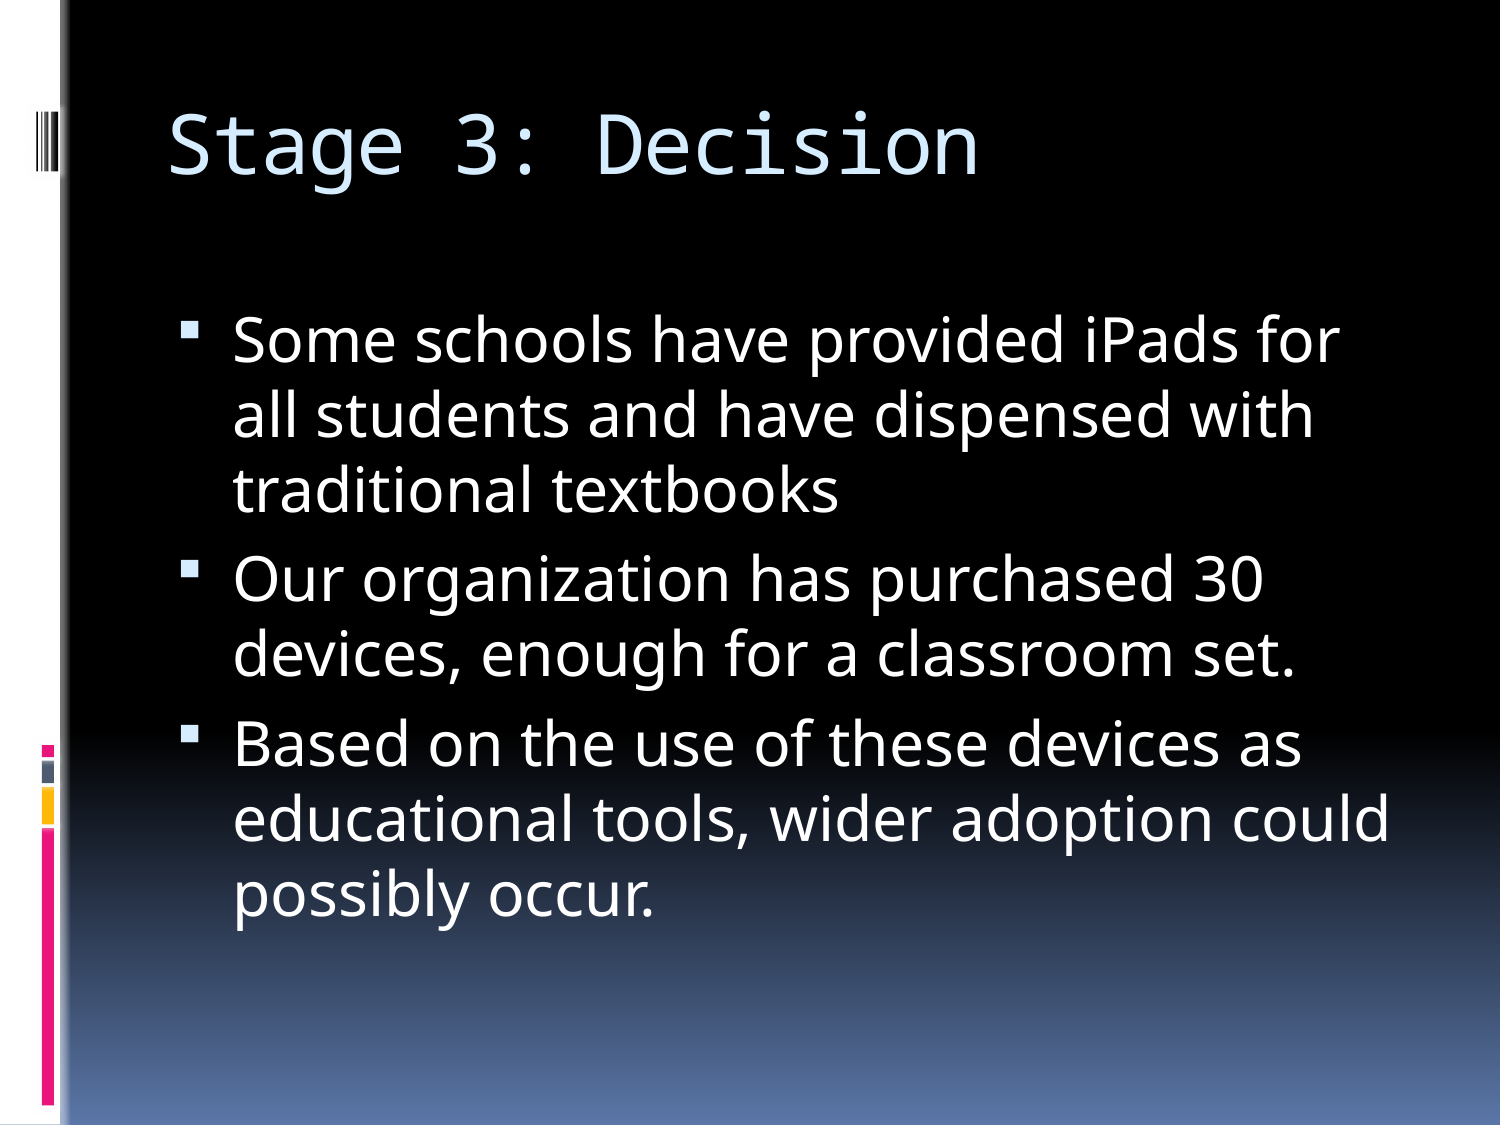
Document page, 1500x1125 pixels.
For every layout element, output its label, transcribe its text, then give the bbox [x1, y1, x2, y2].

title Stage 3: Decision [150, 83, 1425, 234]
list Some schools have provided iPads for all students and have dispensed with traditional textbooks Our organization has purchased 30 devices, enough for a classroom set. Based on the use of these devices as educational tools, wider adoption could possibly occur. [150, 292, 1425, 1043]
